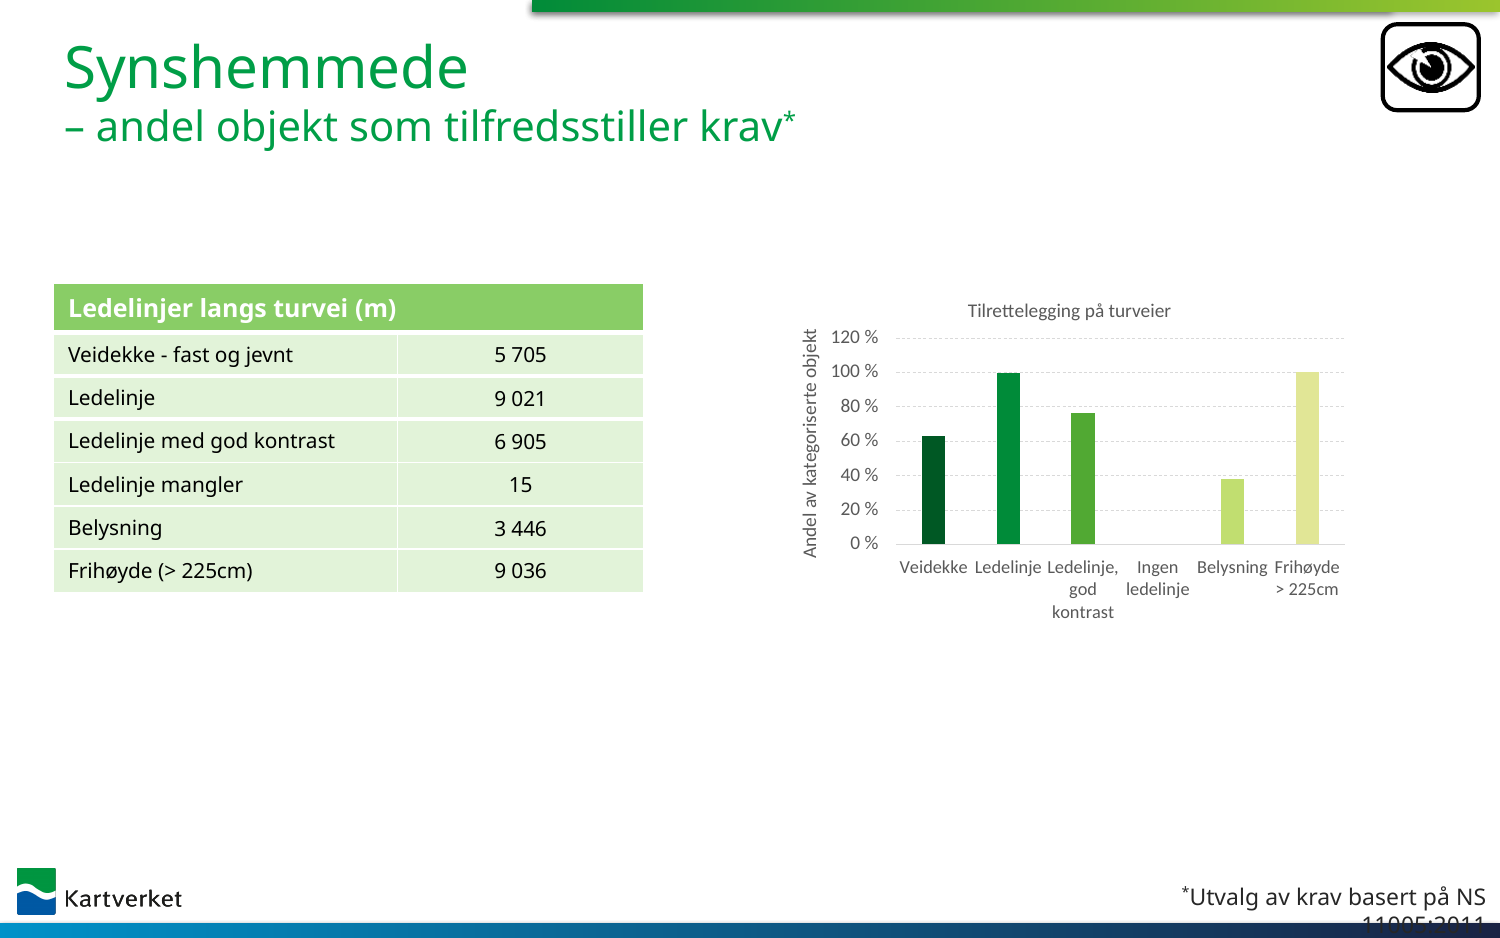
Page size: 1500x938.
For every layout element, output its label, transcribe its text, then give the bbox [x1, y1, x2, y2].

table_cell Frihøyde (> 225cm) [54, 550, 397, 592]
table_cell Ledelinje [54, 378, 397, 417]
table_cell 3 446 [398, 507, 643, 548]
table_cell Veidekke - fast og jevnt [54, 335, 397, 374]
text_box Synshemmede – andel objekt som tilfredsstiller krav* [49, 24, 1431, 158]
table_cell Ledelinje mangler [54, 463, 397, 505]
table_cell 9 021 [398, 378, 643, 417]
table_header Ledelinjer langs turvei (m) [54, 284, 643, 330]
table_cell 9 036 [398, 550, 643, 592]
table_cell Belysning [54, 507, 397, 548]
picture [791, 291, 1348, 630]
table_cell Ledelinje med god kontrast [54, 421, 397, 462]
table_cell 15 [398, 463, 643, 505]
text_box *Utvalg av krav basert på NS 11005:2011 [1068, 873, 1500, 938]
table_cell 6 905 [398, 421, 643, 462]
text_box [1382, 24, 1480, 111]
table_cell 5 705 [398, 335, 643, 374]
